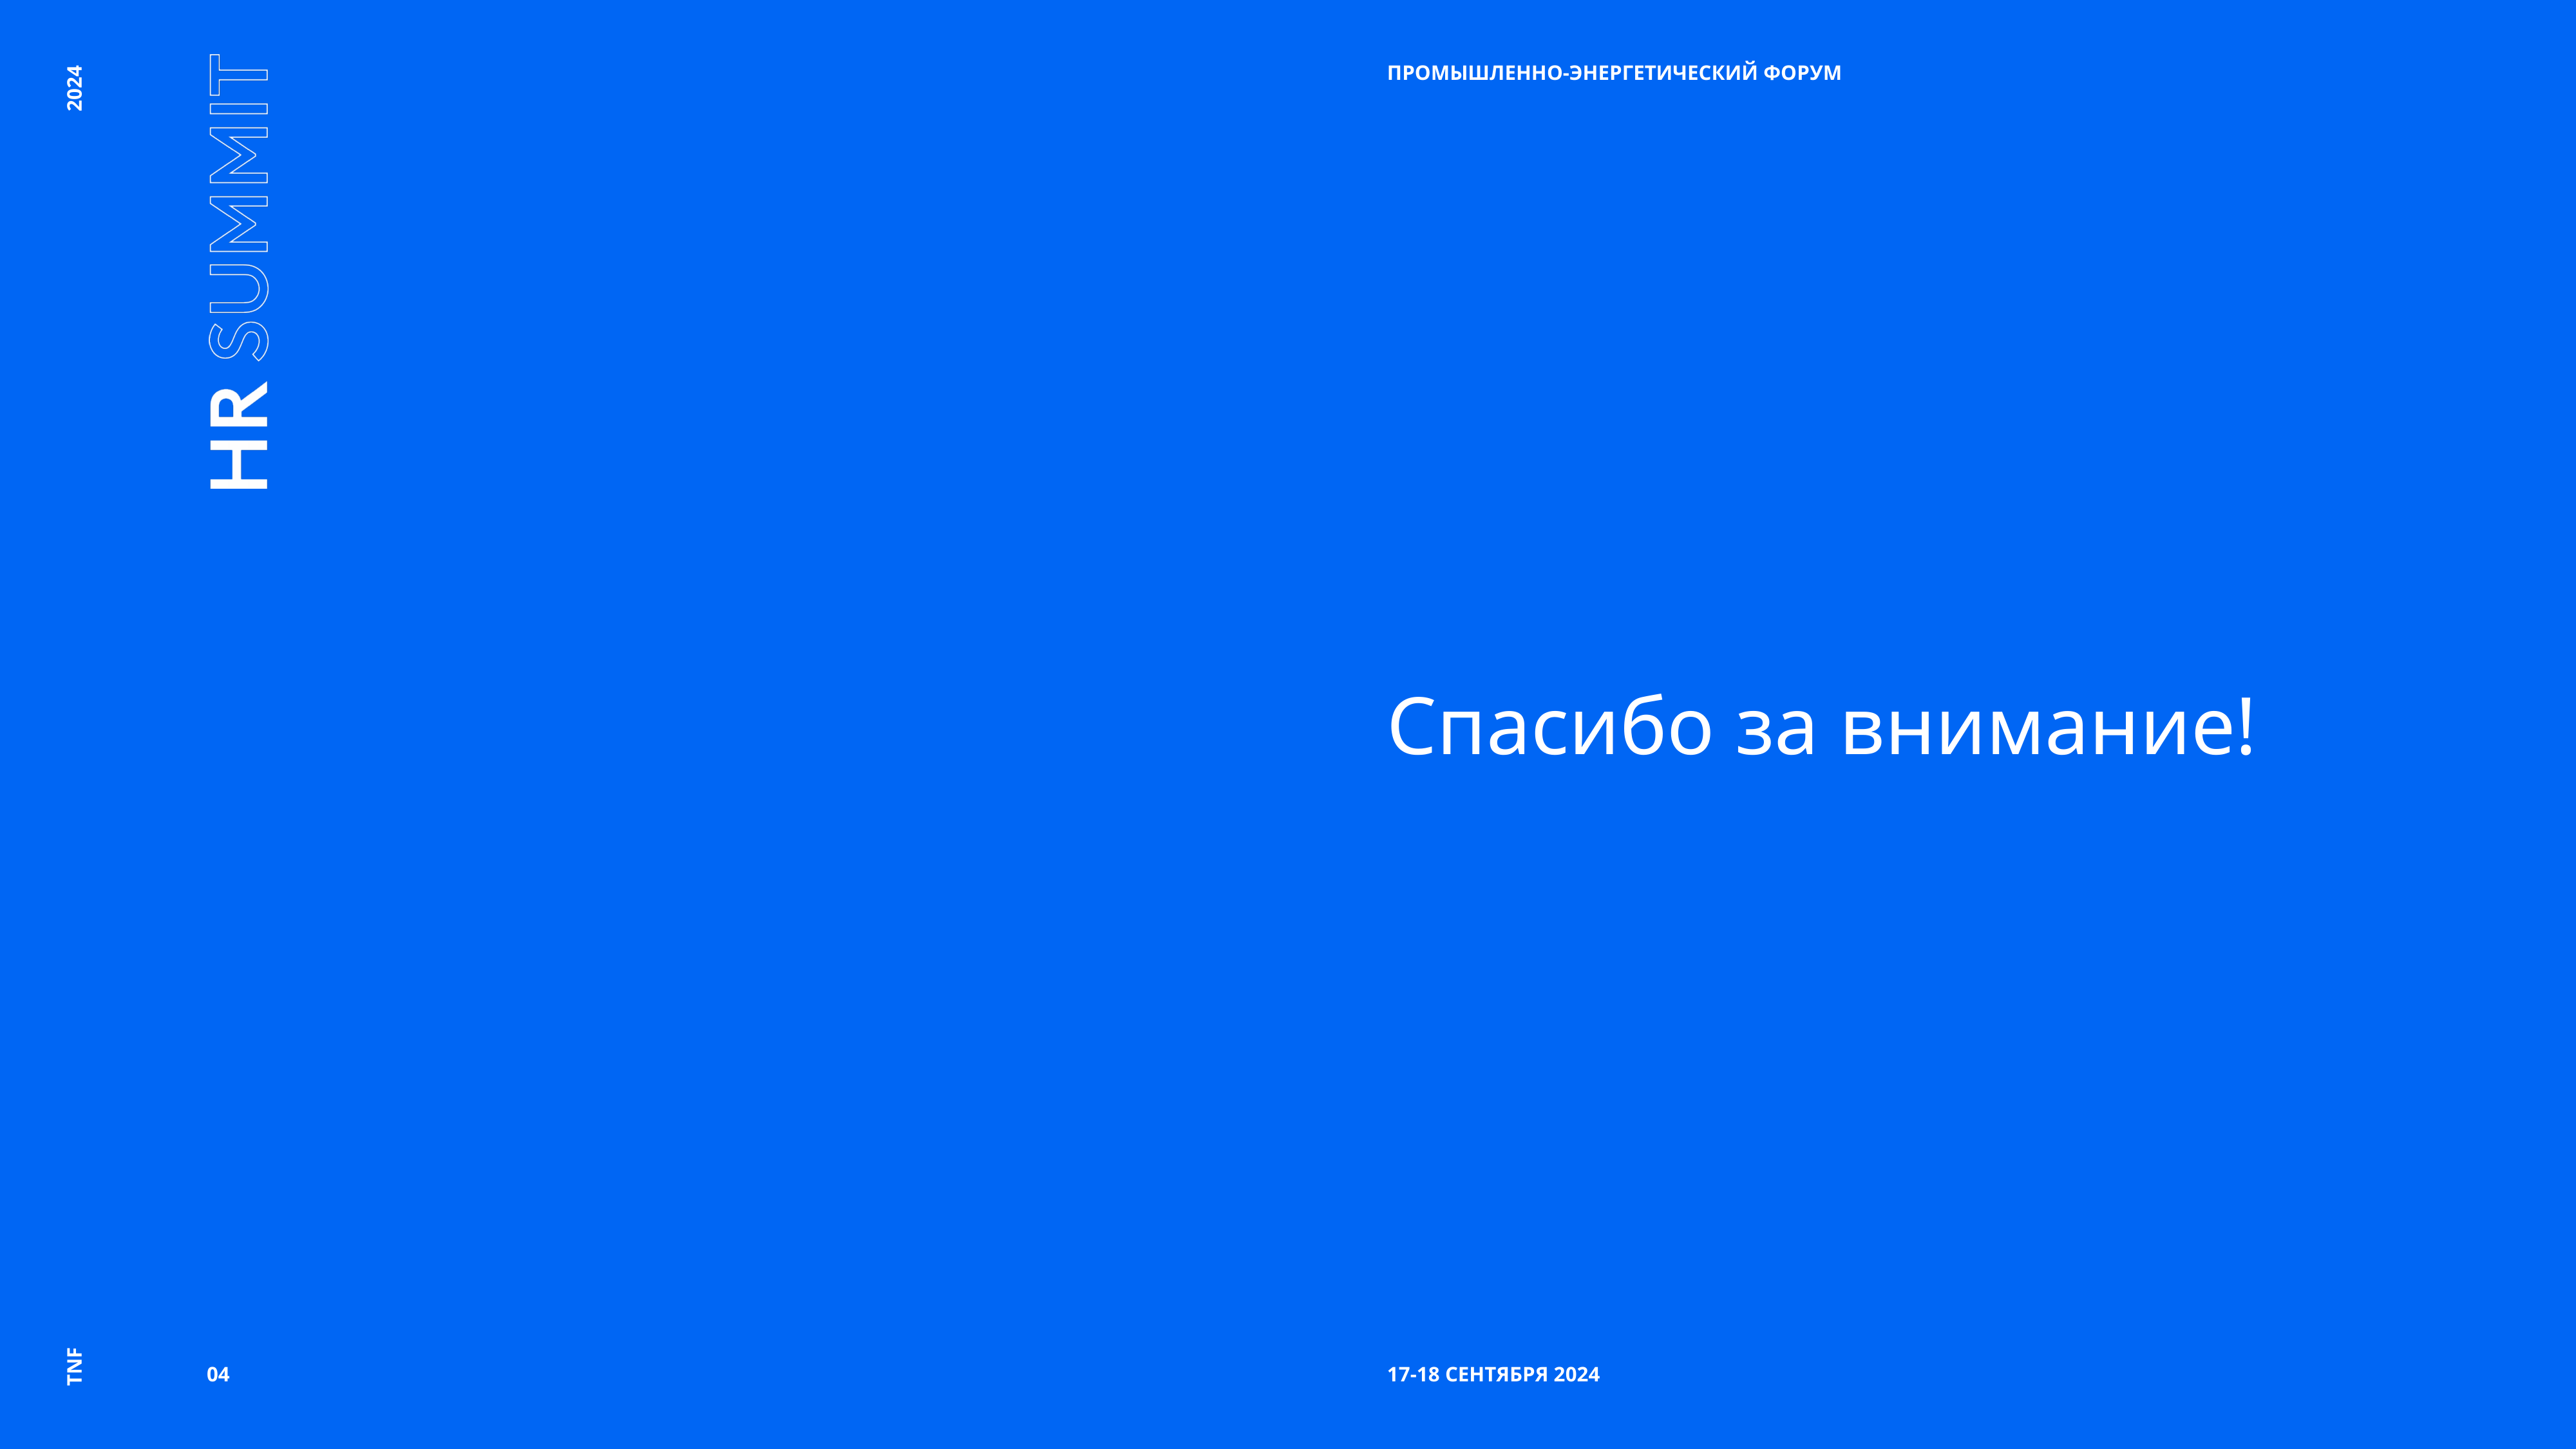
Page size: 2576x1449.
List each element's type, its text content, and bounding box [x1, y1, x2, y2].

text_box 04 [201, 1356, 267, 1391]
text_box Спасибо за внимание! [1381, 670, 2512, 776]
picture [209, 55, 269, 488]
